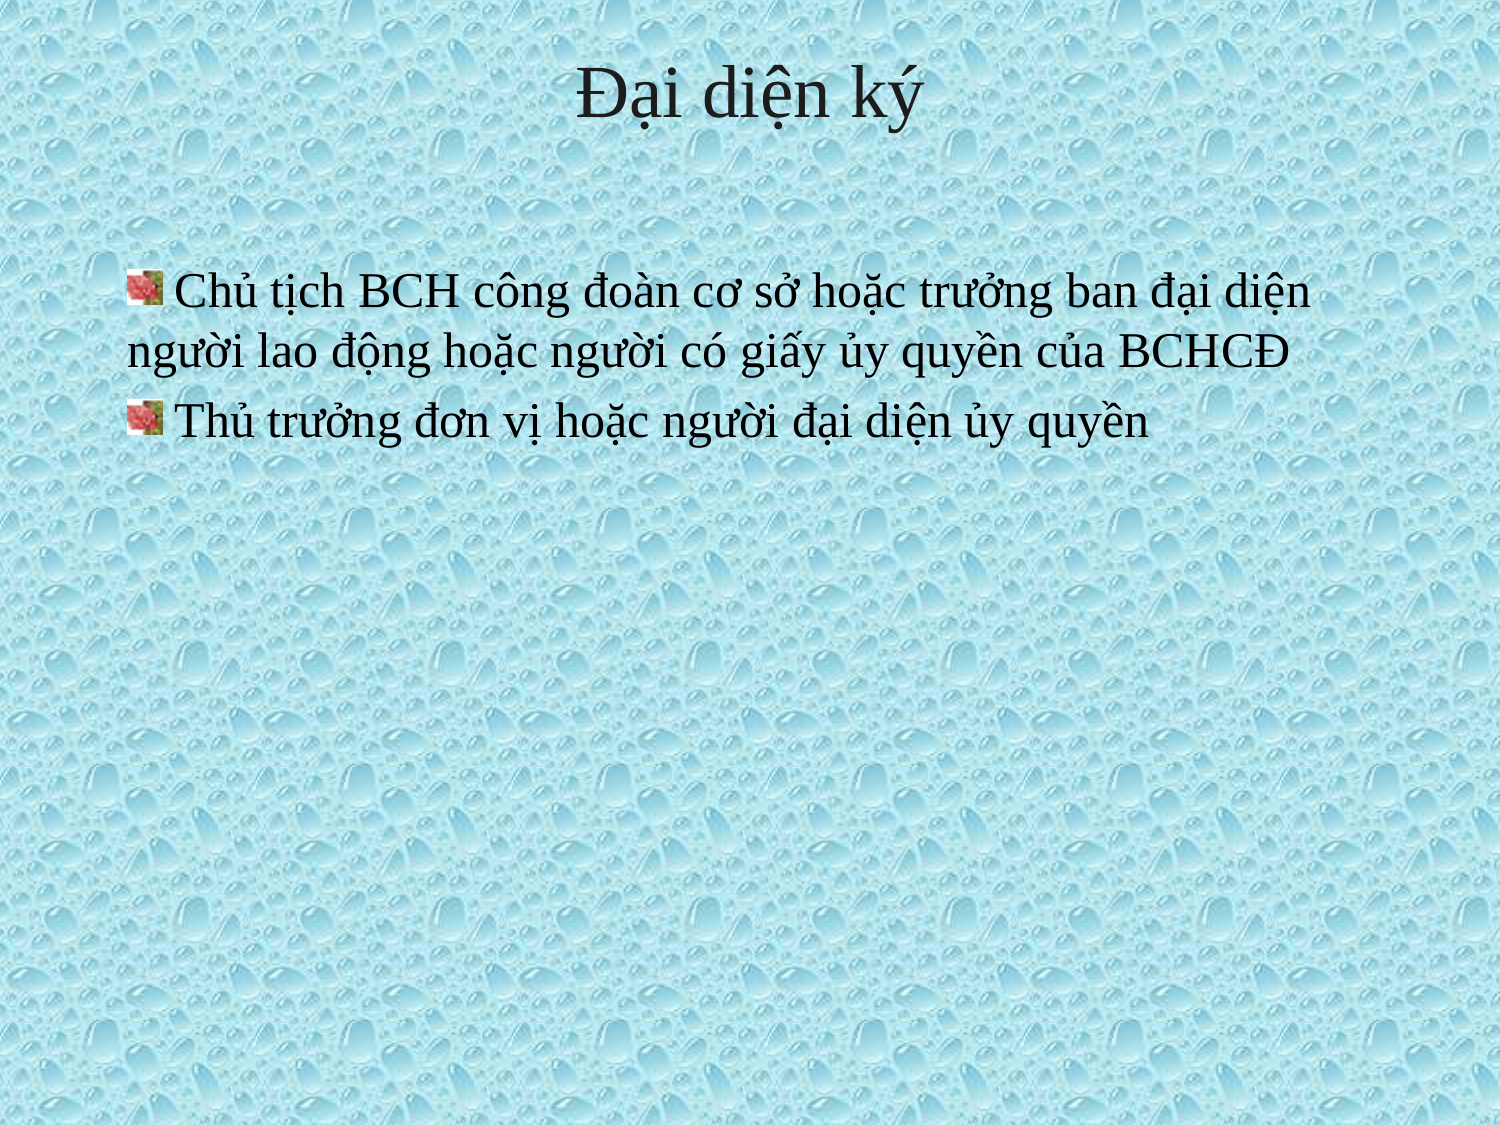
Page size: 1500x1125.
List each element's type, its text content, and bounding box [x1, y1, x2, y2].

picture [0, 0, 1500, 1125]
title Đại diện ký [112, 0, 1388, 176]
subtitle Chủ tịch BCH công đoàn cơ sở hoặc trưởng ban đại diện người lao động hoặc người có giấy ủy quyền của BCHCĐ Thủ trưởng đơn vị hoặc người đại diện ủy quyền [112, 249, 1401, 976]
